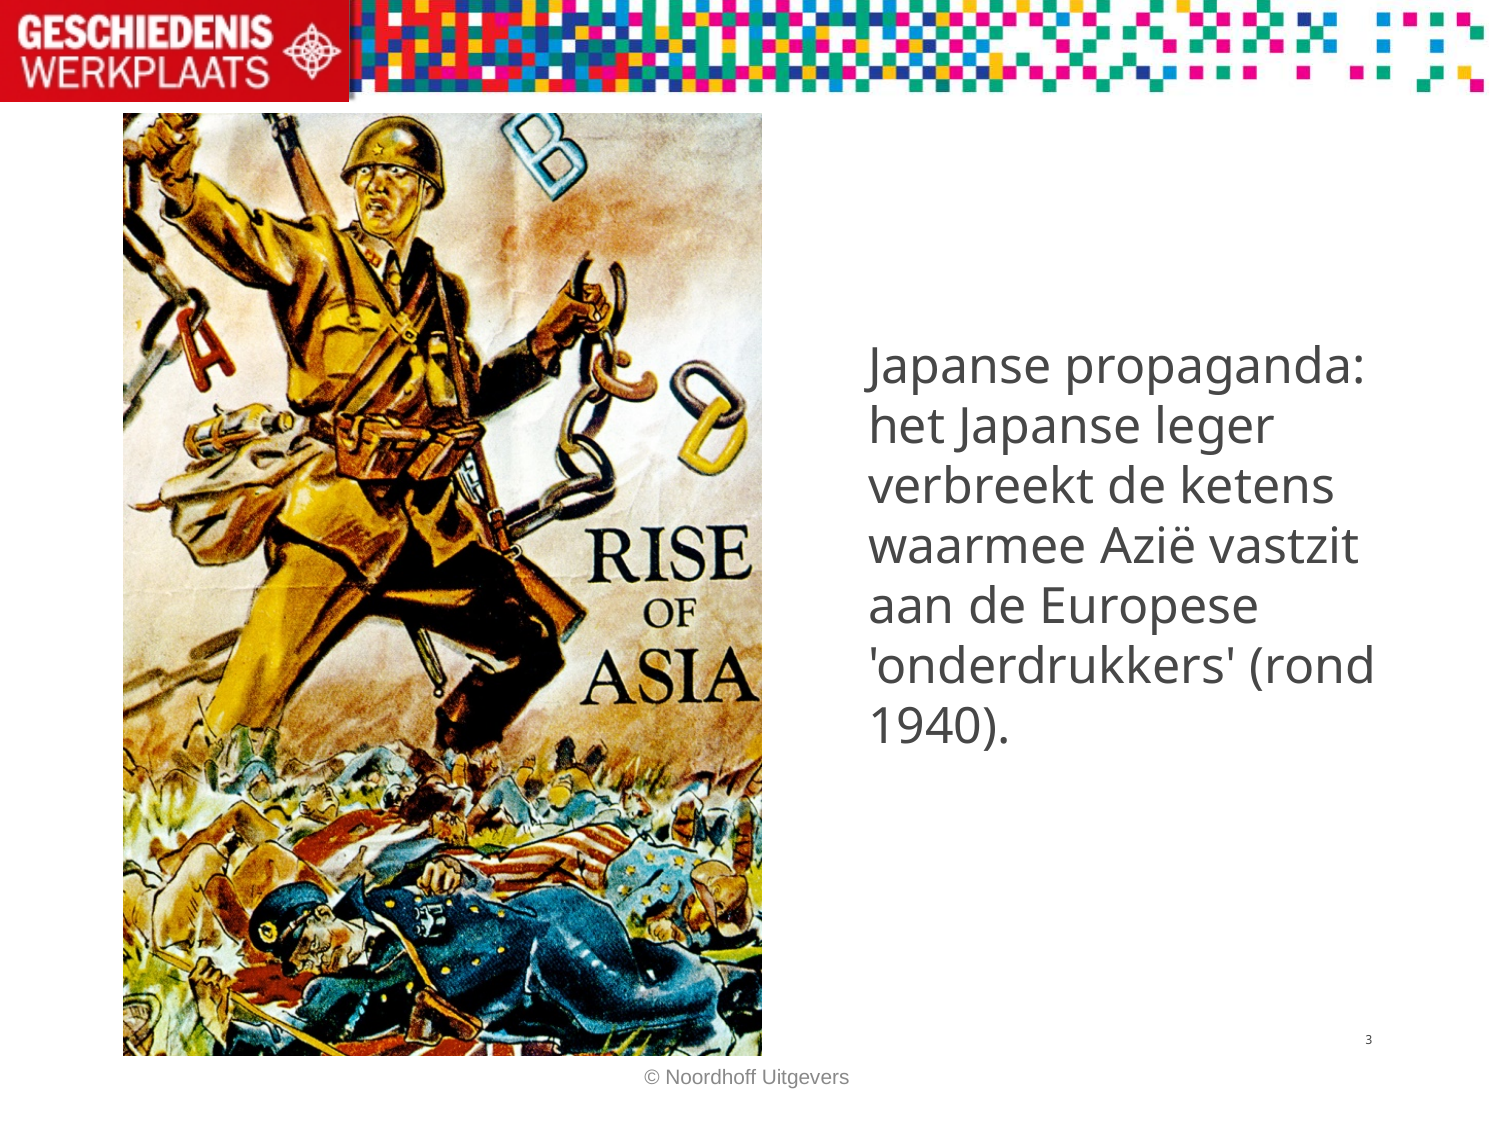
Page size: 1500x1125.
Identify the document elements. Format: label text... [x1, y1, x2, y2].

picture [0, 0, 1500, 1125]
slide_number 3 [1325, 1025, 1388, 1063]
text_box © Noordhoff Uitgevers [512, 1045, 988, 1106]
text_box Japanse propaganda: het Japanse leger verbreekt de ketens waarmee Azië vastzit aan de Europese 'onderdrukkers' (rond 1940). [868, 326, 1447, 587]
